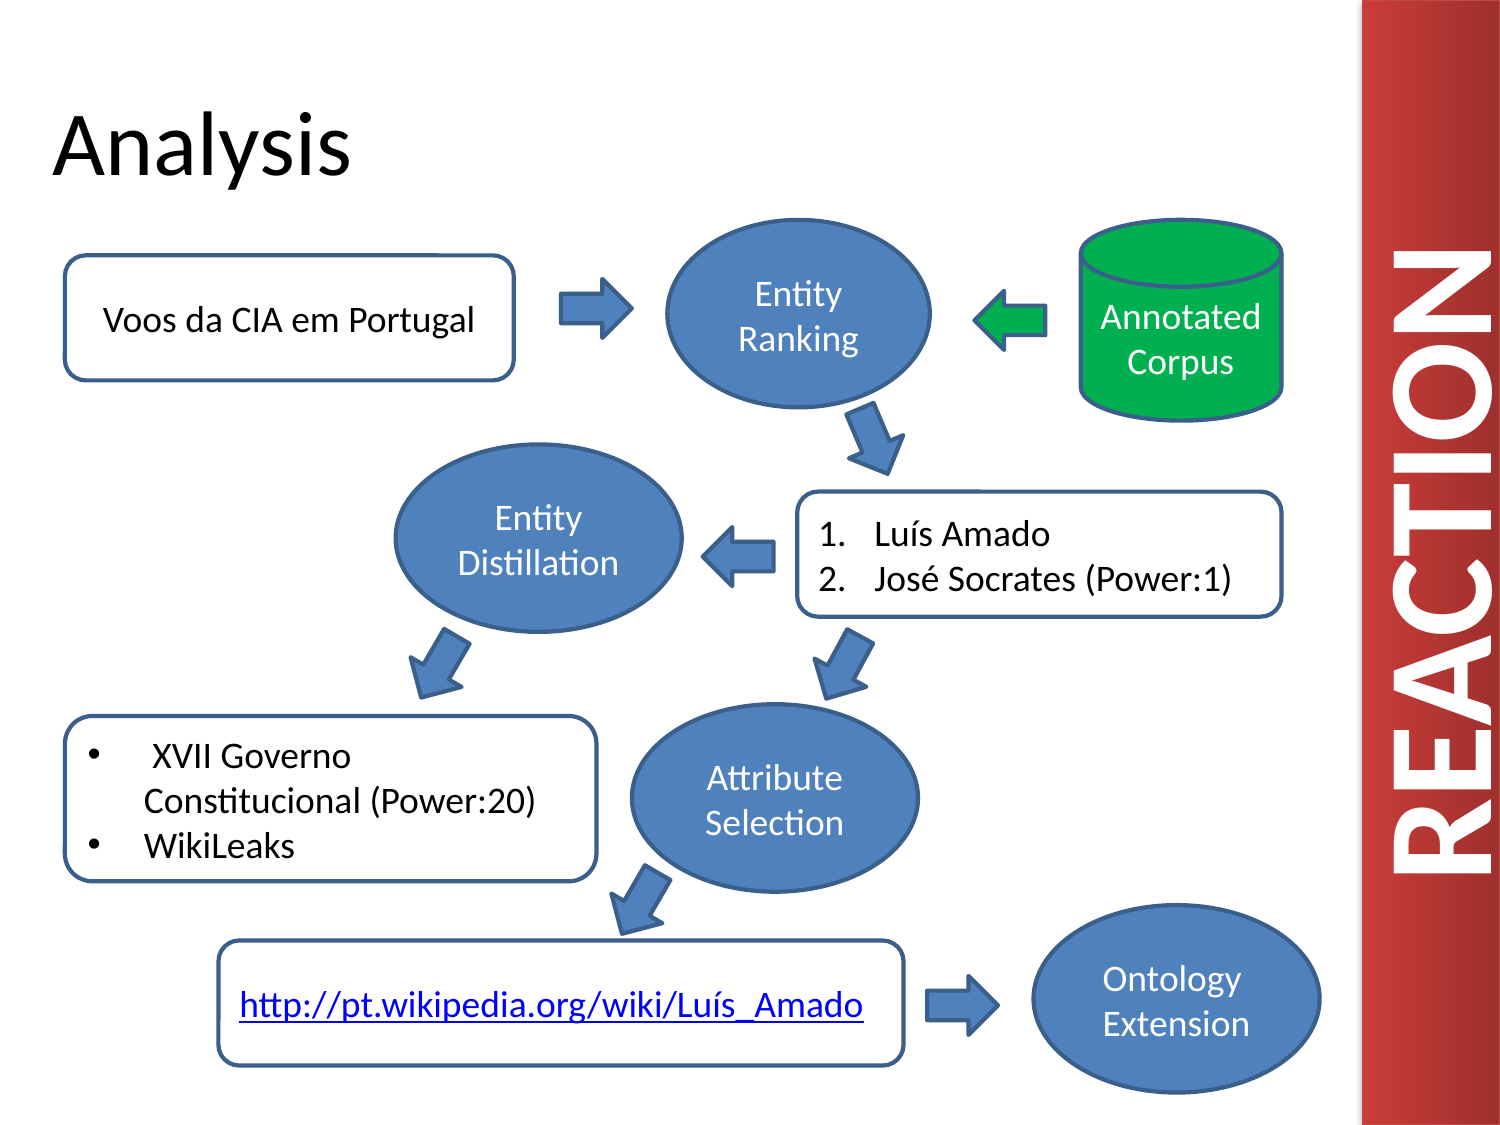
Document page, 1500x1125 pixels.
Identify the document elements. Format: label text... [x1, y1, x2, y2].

text_box [558, 276, 634, 340]
text_box http://pt.wikipedia.org/wiki/Luís_Amado [216, 938, 906, 1068]
text_box [972, 288, 1048, 352]
text_box XVII Governo Constitucional (Power:20) WikiLeaks [62, 713, 599, 884]
text_box Entity Distillation [393, 442, 684, 634]
text_box [925, 973, 1001, 1037]
title Analysis [37, 45, 1388, 233]
text_box [812, 627, 876, 701]
text_box [609, 863, 673, 936]
text_box Entity Ranking [665, 217, 932, 410]
text_box Ontology Extension [1031, 902, 1322, 1095]
text_box Annotated Corpus [1078, 217, 1284, 423]
text_box [844, 400, 906, 476]
text_box [700, 525, 776, 589]
text_box [408, 626, 472, 700]
text_box Luís Amado José Socrates (Power:1) [795, 489, 1284, 619]
text_box Attribute Selection [629, 702, 921, 894]
text_box Voos da CIA em Portugal [62, 253, 516, 383]
